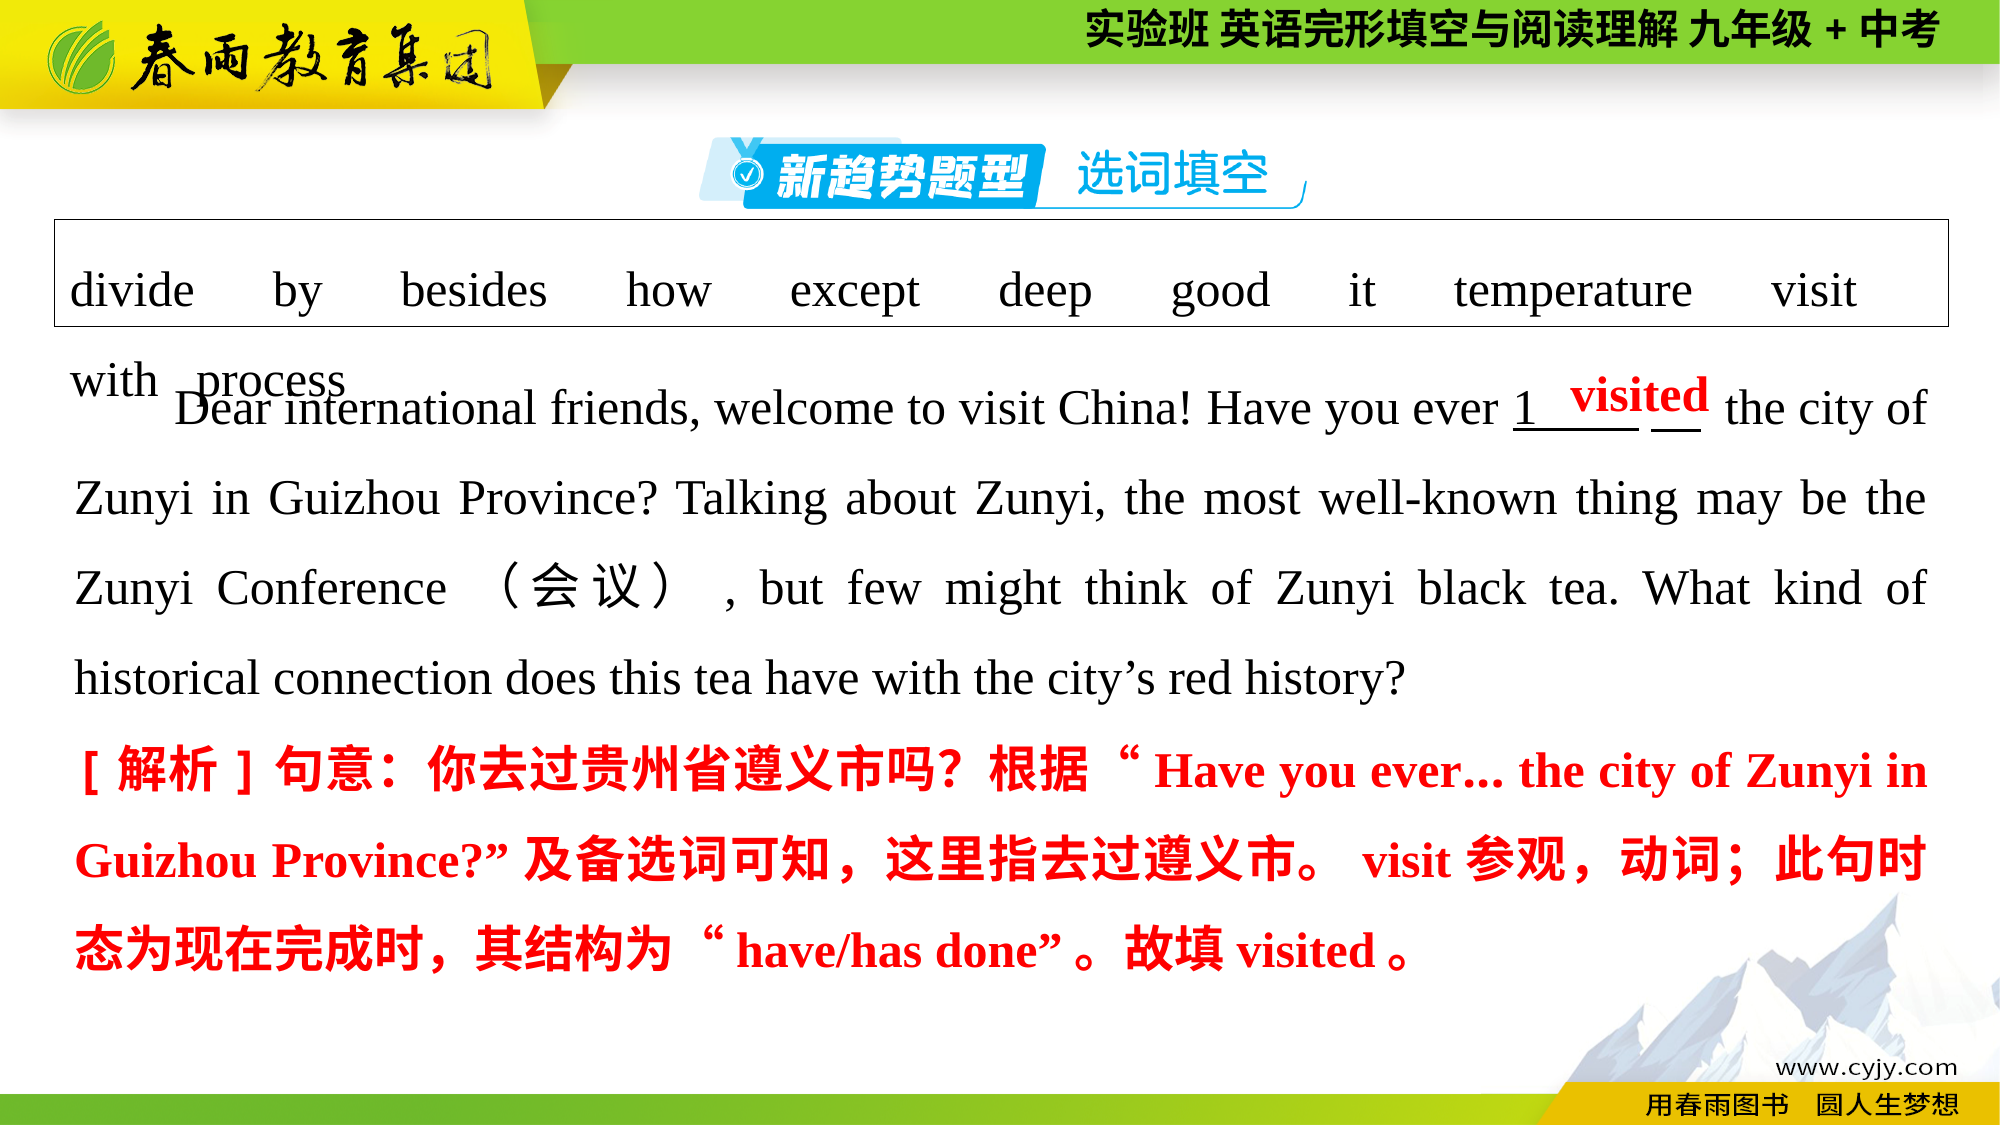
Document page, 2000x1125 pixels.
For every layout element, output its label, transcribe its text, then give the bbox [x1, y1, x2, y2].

text_box [解析]句意：你去过贵州省遵义市吗？根据“Have you ever... the city of Zunyi in Guizhou Province?”及备选词可知，这里指去过遵义市。visit参观，动词；此句时态为现在完成时，其结构为“have/has done”。故填visited。 [59, 699, 1944, 985]
text_box Dear international friends, welcome to visit China! Have you ever 1 the city of Zunyi in Guizhou Province? Talking about Zunyi, the most well-known thing may be the Zunyi Conference（会议）, but few might think of Zunyi black tea. What kind of historical connection does this tea have with the city’s red history? [59, 337, 1944, 699]
list divide by besides how except deep good it temperature visit with process [54, 219, 1949, 327]
picture [0, 0, 2000, 1125]
text_box visited [1555, 354, 1725, 430]
